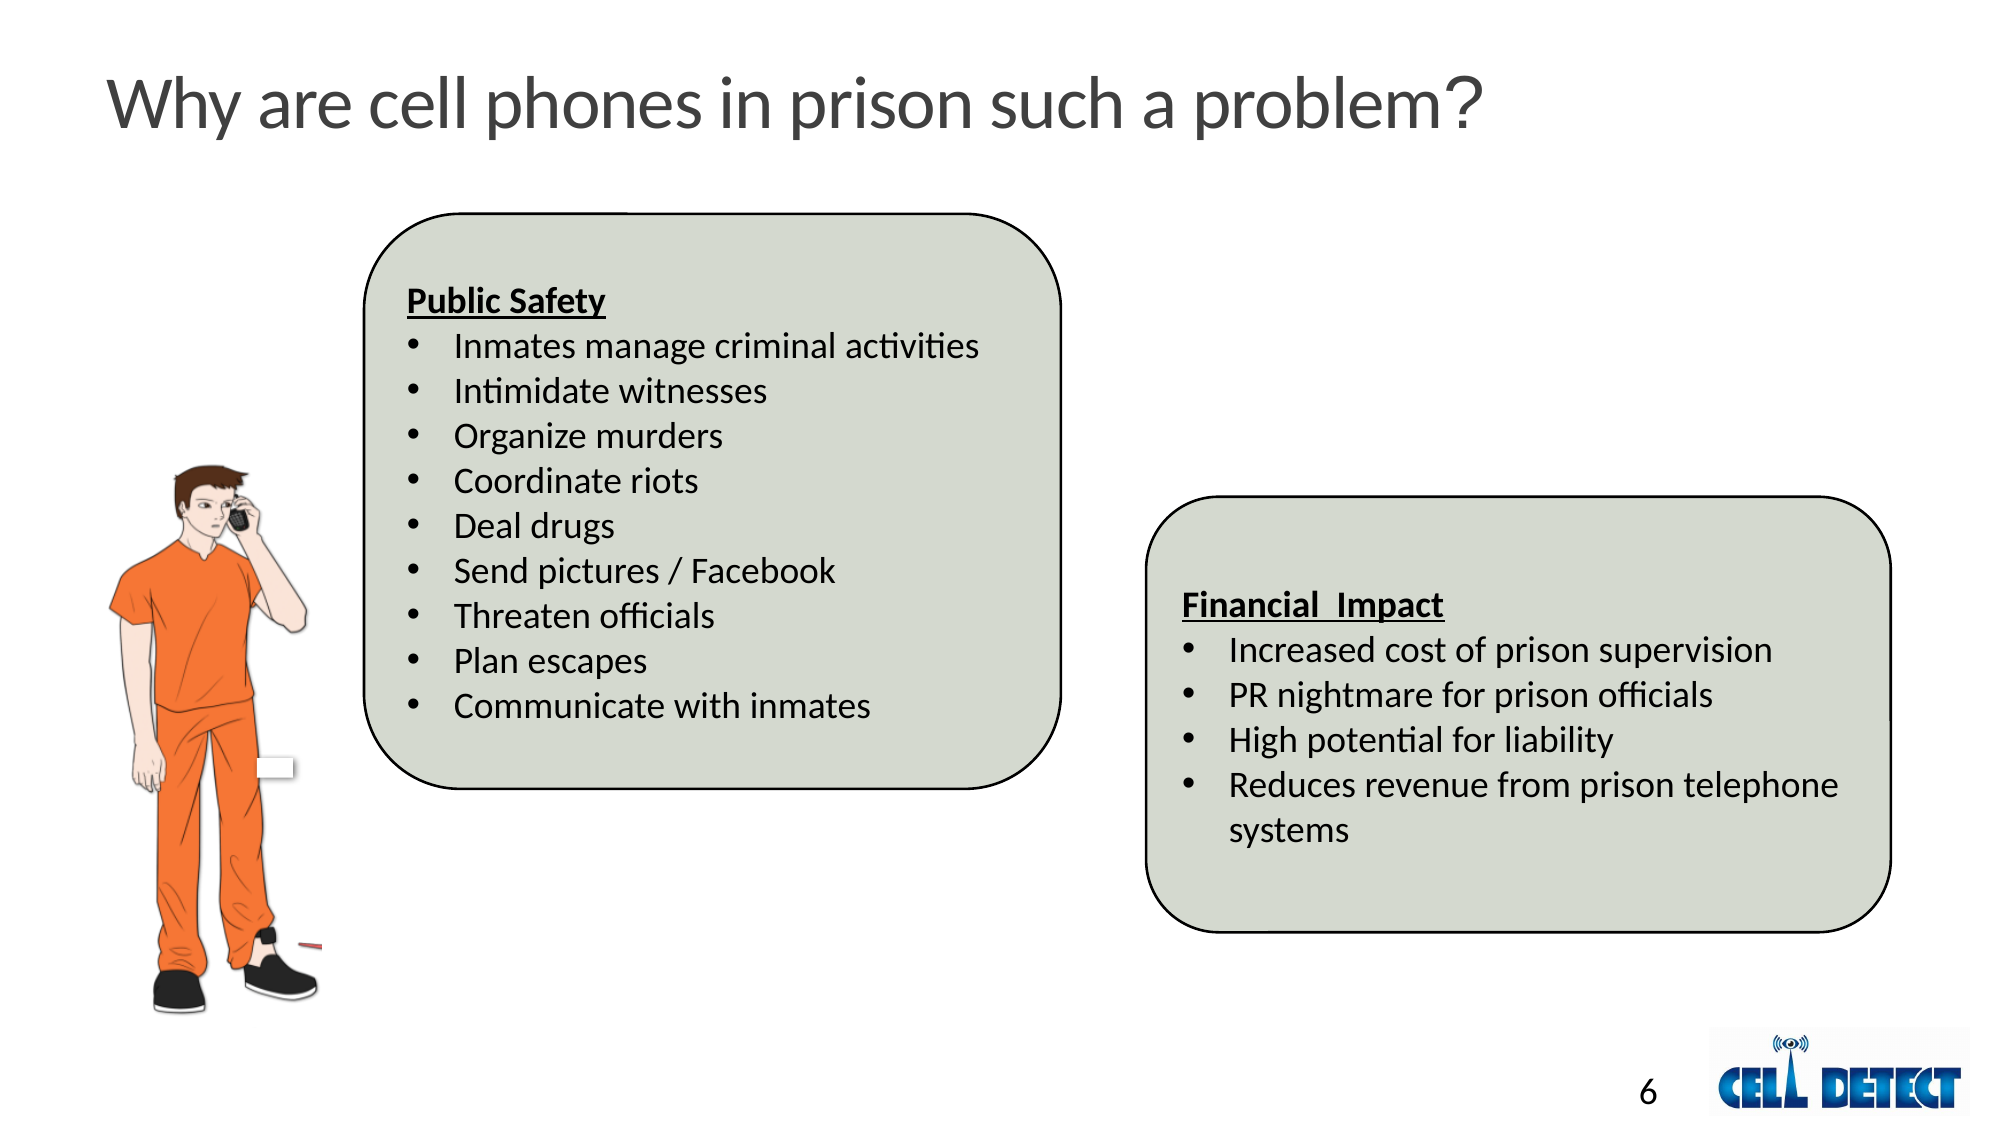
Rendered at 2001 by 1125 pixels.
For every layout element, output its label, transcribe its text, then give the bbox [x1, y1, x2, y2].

title Why are cell phones in prison such a problem? [91, 55, 1900, 152]
picture [1708, 1027, 1971, 1116]
text_box Financial Impact Increased cost of prison supervision PR nightmare for prison officials High potential for liability Reduces revenue from prison telephone systems [1144, 495, 1893, 934]
slide_number 6 [1624, 1059, 1706, 1120]
picture [74, 452, 322, 1029]
text_box Public Safety Inmates manage criminal activities Intimidate witnesses Organize murders Coordinate riots Deal drugs Send pictures / Facebook Threaten officials Plan escapes Communicate with inmates [362, 212, 1063, 791]
